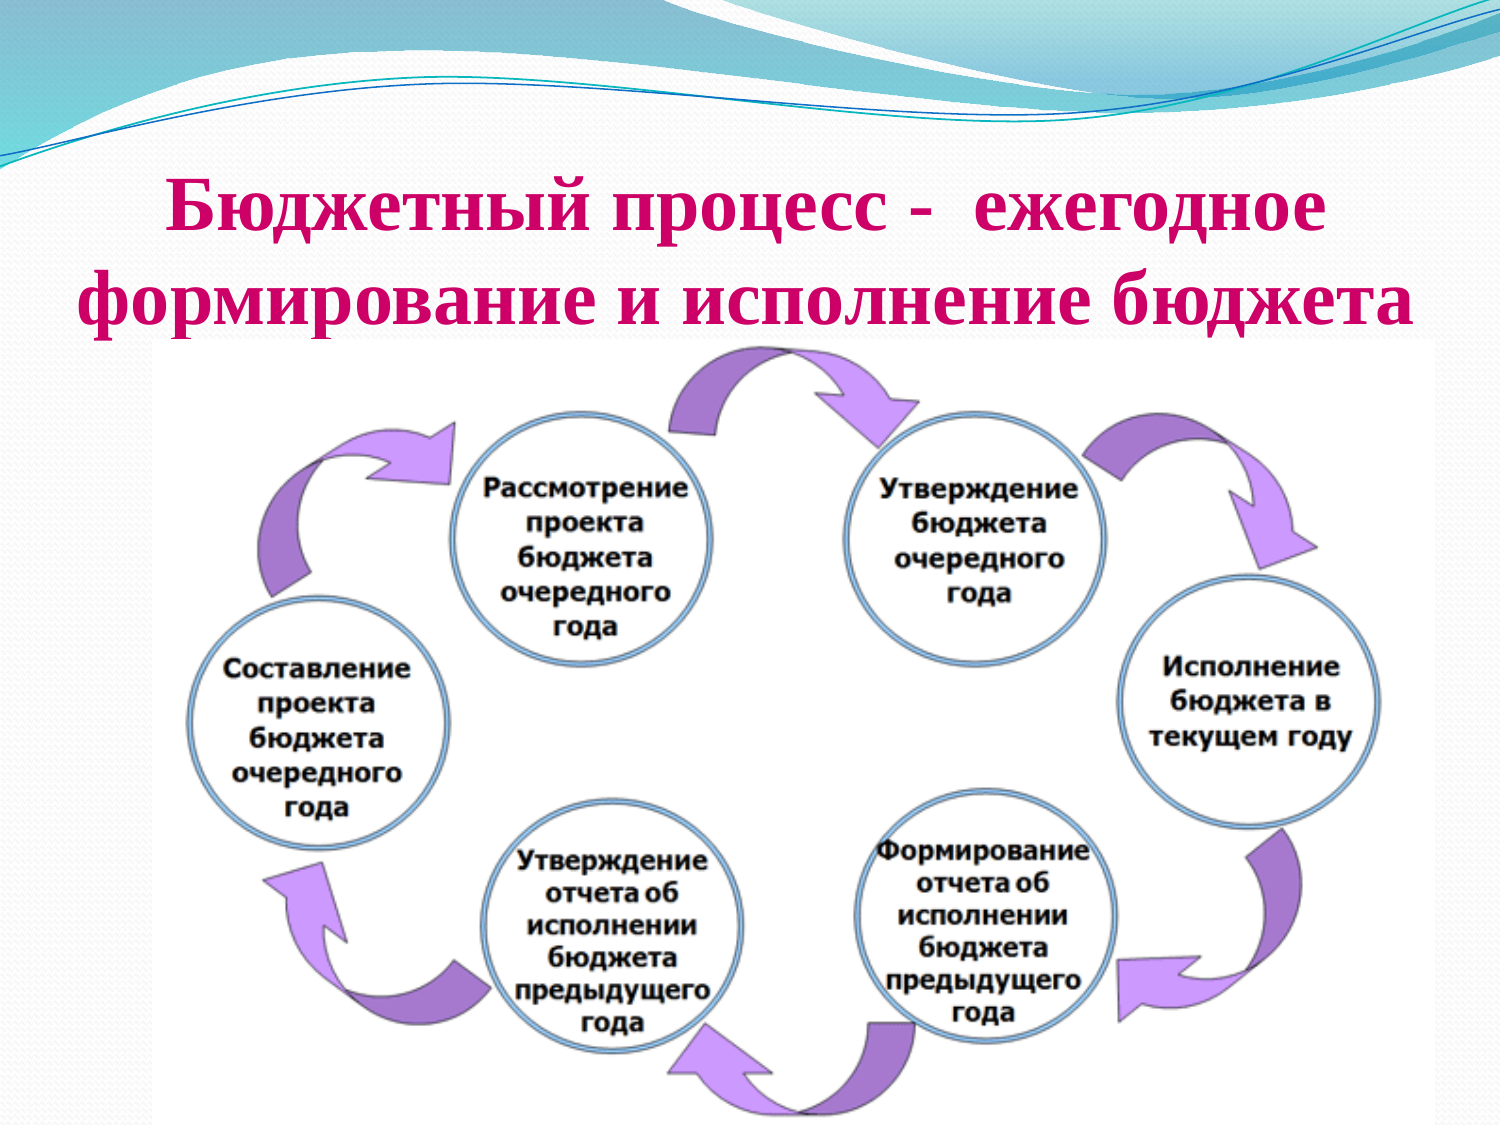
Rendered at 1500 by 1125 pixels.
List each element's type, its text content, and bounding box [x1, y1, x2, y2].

picture [152, 339, 1436, 1125]
title Бюджетный процесс - ежегодное формирование и исполнение бюджета [75, 52, 1418, 340]
